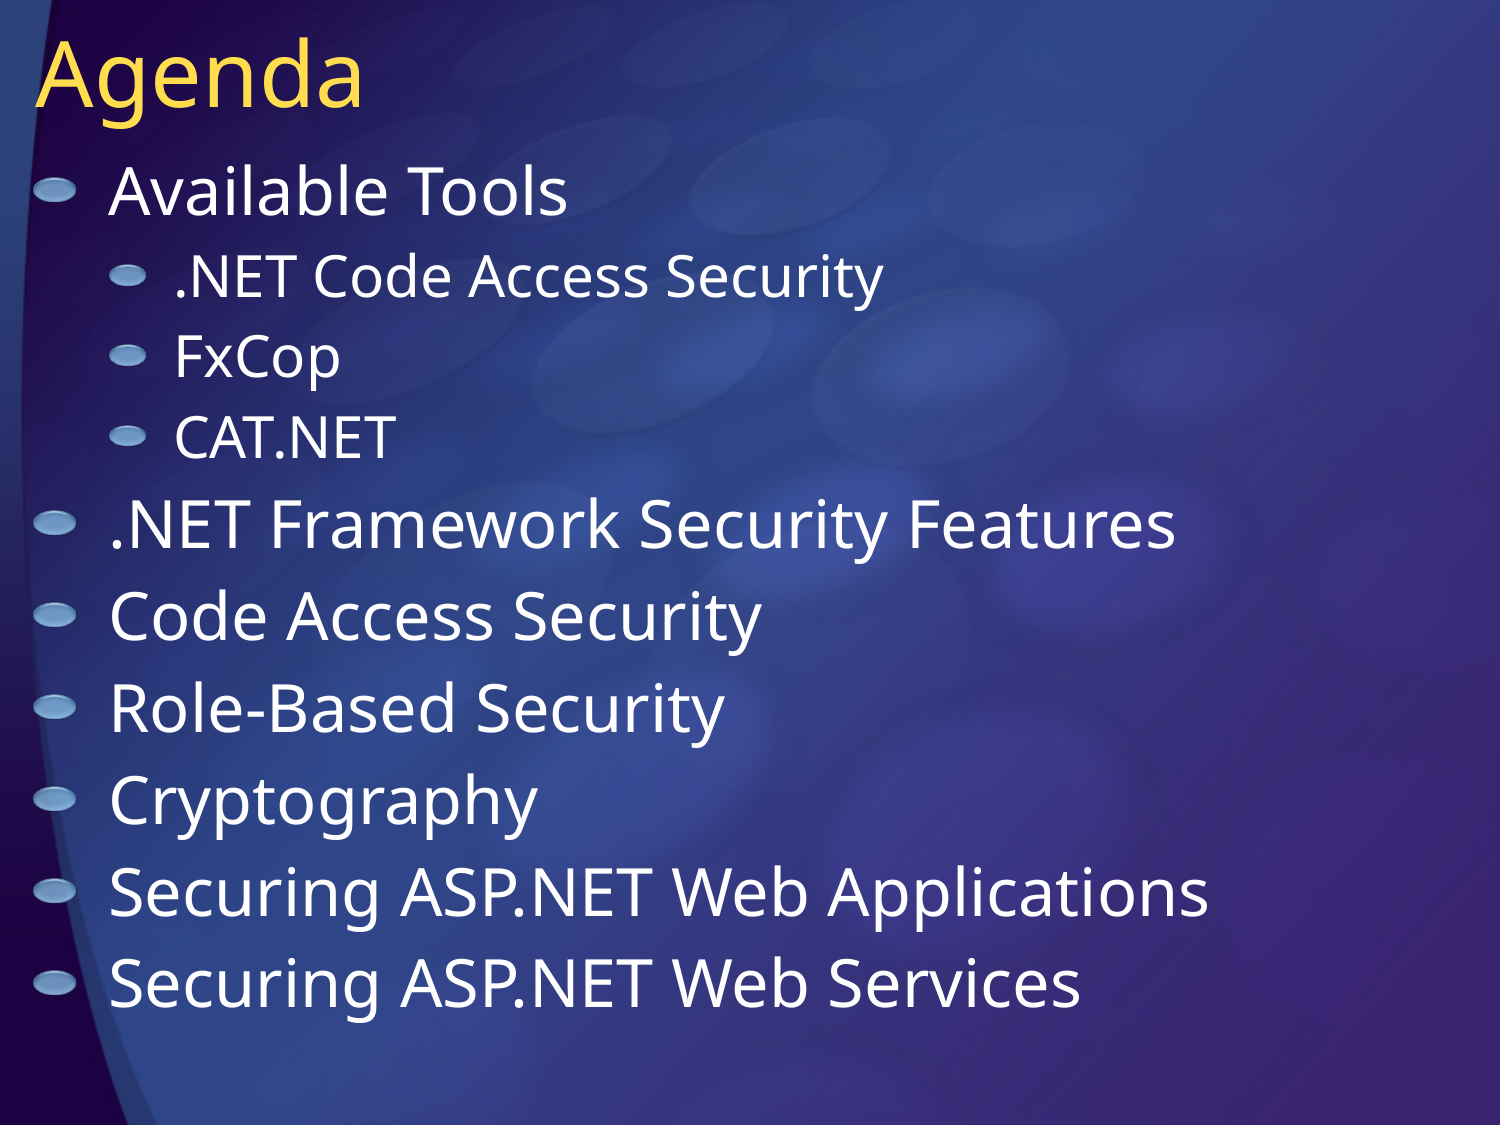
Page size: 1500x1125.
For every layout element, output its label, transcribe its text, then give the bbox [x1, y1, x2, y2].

title Agenda [20, 20, 1477, 136]
list Available Tools .NET Code Access Security FxCop CAT.NET .NET Framework Security Features Code Access Security Role-Based Security Cryptography Securing ASP.NET Web Applications Securing ASP.NET Web Services [17, 149, 1481, 1075]
picture [0, 0, 1500, 1125]
